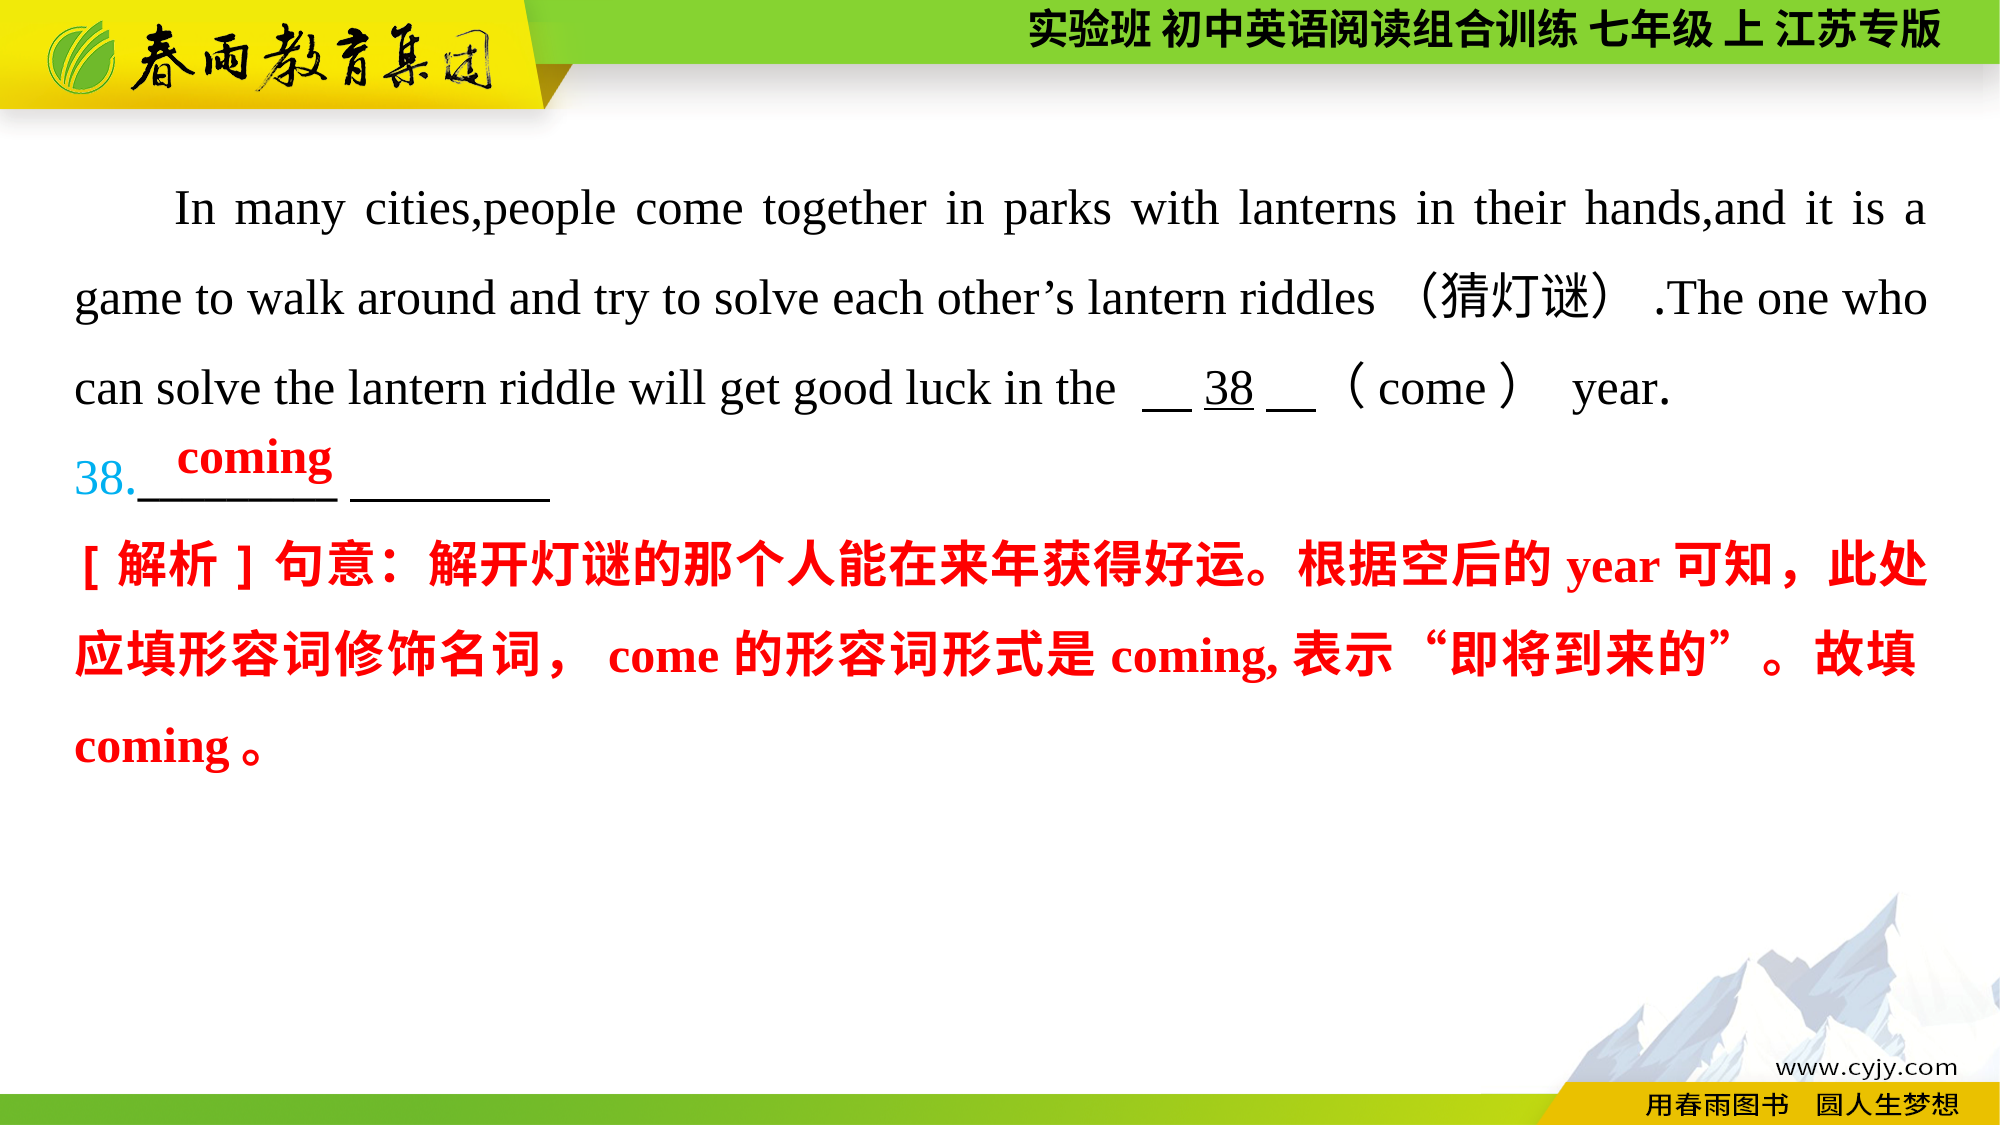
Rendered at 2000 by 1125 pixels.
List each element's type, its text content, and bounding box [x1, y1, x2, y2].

text_box [解析]句意：解开灯谜的那个人能在来年获得好运。根据空后的year可知，此处应填形容词修饰名词，come的形容词形式是coming,表示“即将到来的”。故填coming。 [59, 495, 1944, 781]
picture [0, 0, 2000, 1125]
list In many cities,people come together in parks with lanterns in their hands,and it is a game to walk around and try to solve each other’s lantern riddles（猜灯谜）.The one who can solve the lantern riddle will get good luck in the 38 （come） year. 38._________ [59, 137, 1944, 495]
text_box coming [162, 416, 348, 492]
